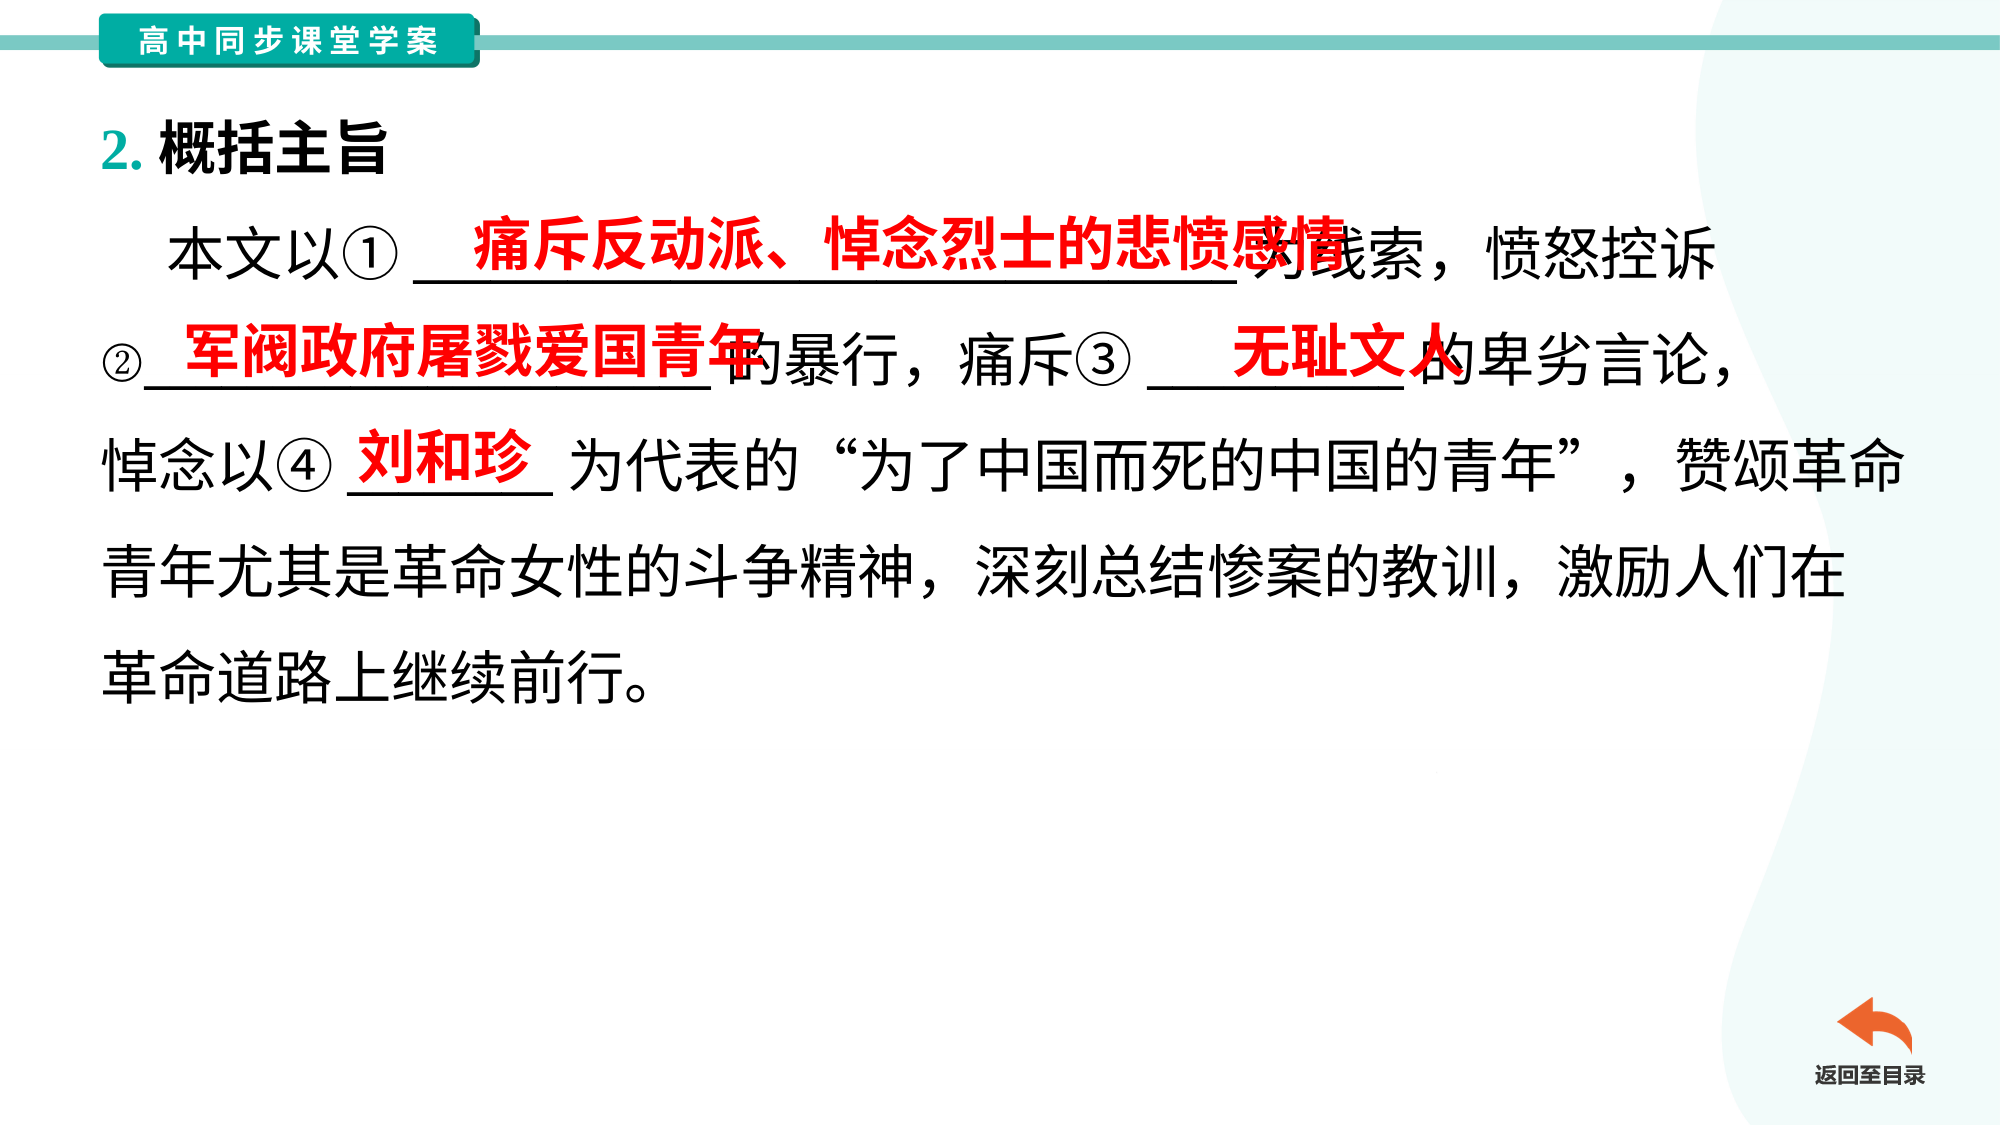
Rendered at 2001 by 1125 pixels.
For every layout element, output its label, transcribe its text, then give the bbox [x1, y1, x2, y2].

text_box 无耻文人 [1210, 281, 1488, 384]
picture [0, 0, 2000, 1125]
text_box 军阀政府屠戮爱国青年 [160, 281, 789, 384]
text_box 2.概括主旨 [100, 76, 1899, 180]
text_box 痛斥反动派、悼念烈士的悲愤感情 [450, 175, 1372, 278]
text_box 刘和珍 [335, 387, 554, 490]
text_box 本文以①________________________________为线索，愤怒控诉 ②______________________的暴行，痛斥③__________的卑劣言论， 悼念以④________为代表的“为了中国而死的中国的青年”，赞颂革命 青年尤其是革命女性的斗争精神，深刻总结惨案的教训，激励人们在 革命道路上继续前行。 [100, 180, 1899, 712]
